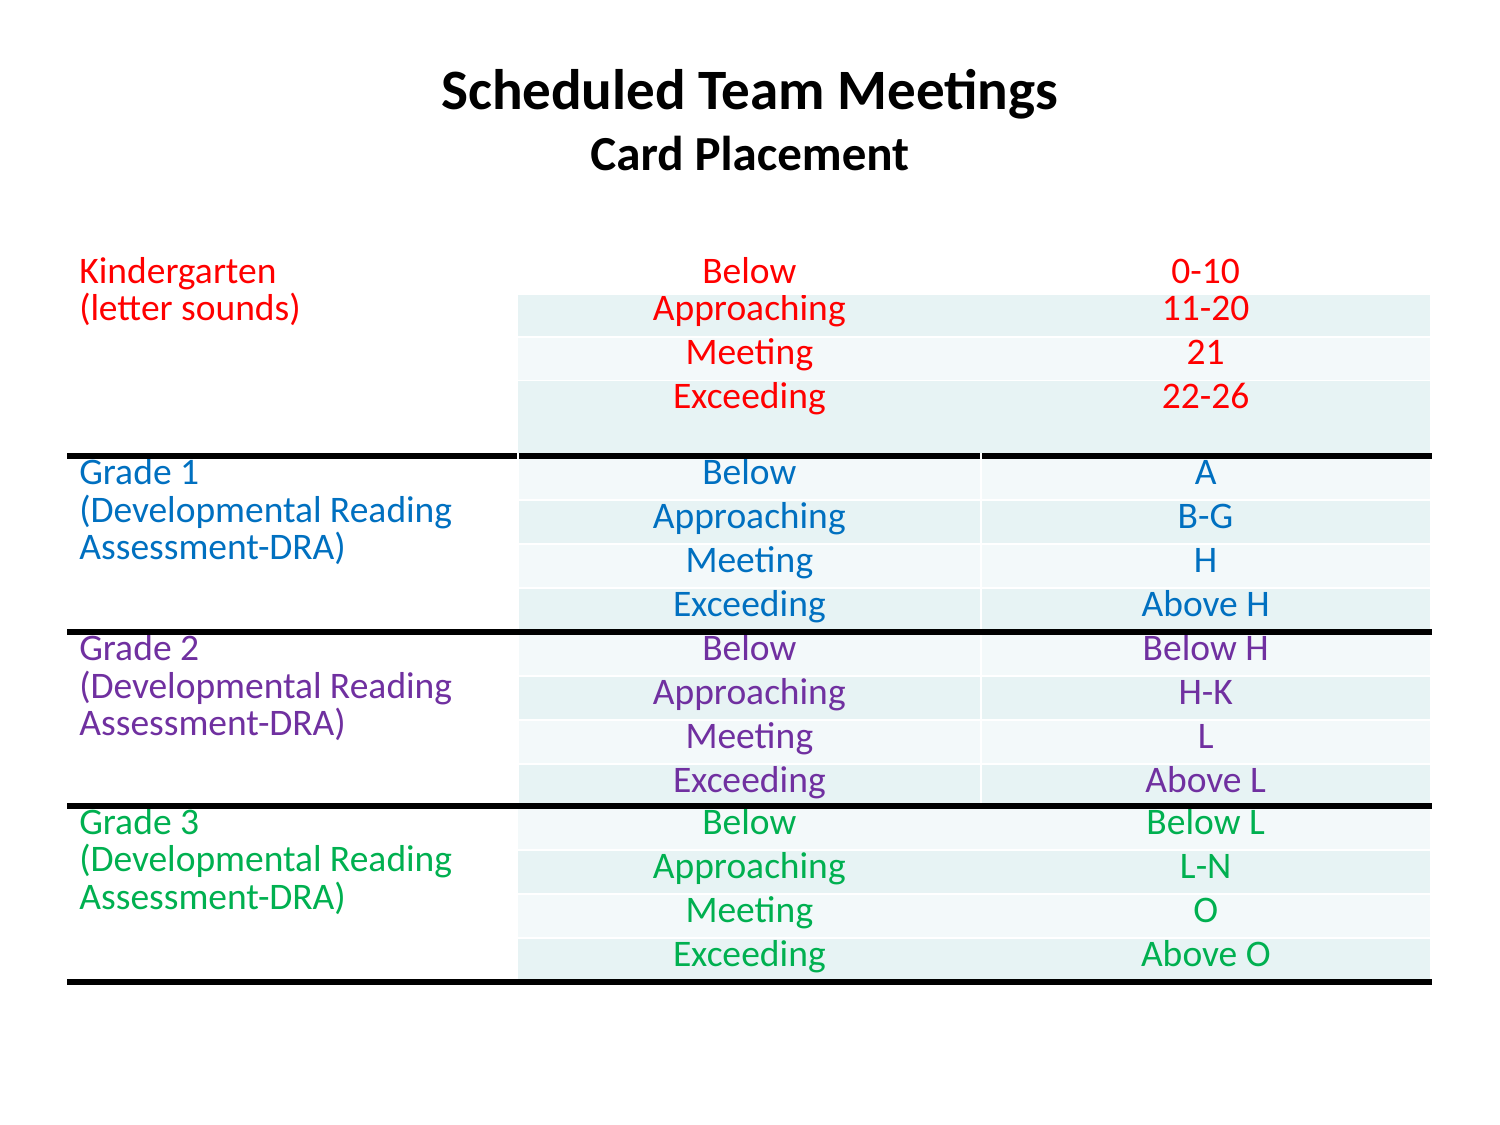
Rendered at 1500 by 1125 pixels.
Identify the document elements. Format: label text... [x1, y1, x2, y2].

table_cell Exceeding [518, 939, 981, 979]
table_header Below [518, 256, 981, 290]
table_cell Meeting [519, 721, 980, 763]
table_cell 22-26 [981, 381, 1430, 453]
table_cell L [982, 721, 1430, 763]
table_cell Meeting [519, 545, 980, 587]
table_cell Exceeding [518, 381, 981, 453]
table_cell Above H [982, 589, 1430, 629]
table_cell Below [518, 809, 981, 849]
table_cell H-K [982, 677, 1430, 719]
table_cell Exceeding [519, 589, 980, 629]
table_cell Above L [982, 765, 1430, 803]
table_cell H [982, 545, 1430, 587]
table_cell Approaching [519, 501, 980, 543]
table_cell Approaching [518, 295, 981, 336]
table_cell 21 [981, 338, 1430, 380]
table_cell Exceeding [519, 765, 980, 803]
table_cell Meeting [518, 338, 981, 380]
table_cell Approaching [519, 677, 980, 719]
title Scheduled Team Meetings Card Placement [75, 45, 1425, 188]
table_header 0-10 [981, 256, 1430, 290]
table_cell Below [519, 459, 980, 499]
table_cell 11-20 [981, 295, 1430, 336]
table_cell L-N [981, 851, 1430, 893]
table_cell O [981, 895, 1430, 937]
table_cell Below [519, 635, 980, 675]
table_header Kindergarten (letter sounds) [69, 256, 518, 453]
table_cell B-G [982, 501, 1430, 543]
table_cell Above O [981, 939, 1430, 979]
table_cell Approaching [518, 851, 981, 893]
table_cell A [982, 459, 1430, 499]
table_cell Below L [981, 809, 1430, 849]
table_cell Meeting [518, 895, 981, 937]
table_cell Grade 3 (Developmental Reading Assessment-DRA) [69, 809, 518, 979]
table_cell Grade 2 (Developmental Reading Assessment-DRA) [69, 635, 517, 803]
table_cell Below H [982, 635, 1430, 675]
table_cell Grade 1 (Developmental Reading Assessment-DRA) [69, 459, 517, 629]
